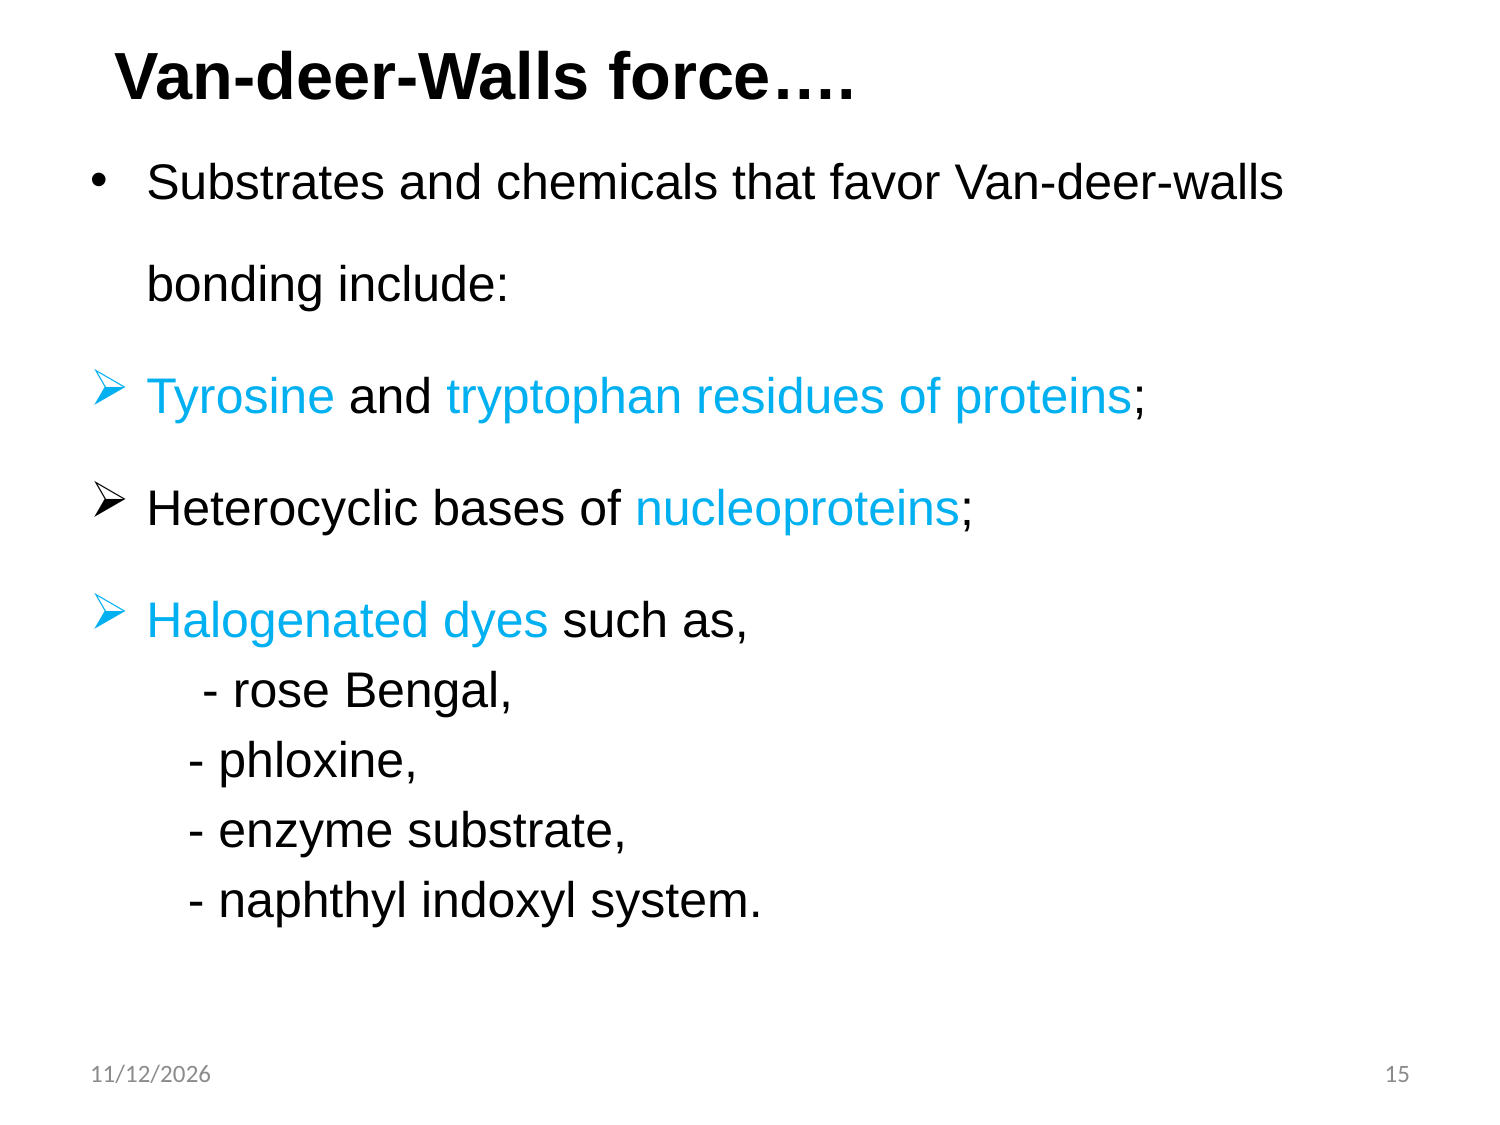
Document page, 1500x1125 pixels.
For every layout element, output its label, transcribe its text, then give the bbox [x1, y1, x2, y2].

list Substrates and chemicals that favor Van-deer-walls bonding include: Tyrosine and tryptophan residues of proteins; Heterocyclic bases of nucleoproteins; Halogenated dyes such as, - rose Bengal, - phloxine, - enzyme substrate, - naphthyl indoxyl system. [75, 99, 1475, 1125]
slide_number 15 [1074, 1042, 1425, 1103]
title Van-deer-Walls force…. [99, 20, 1450, 99]
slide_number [75, 1042, 425, 1103]
